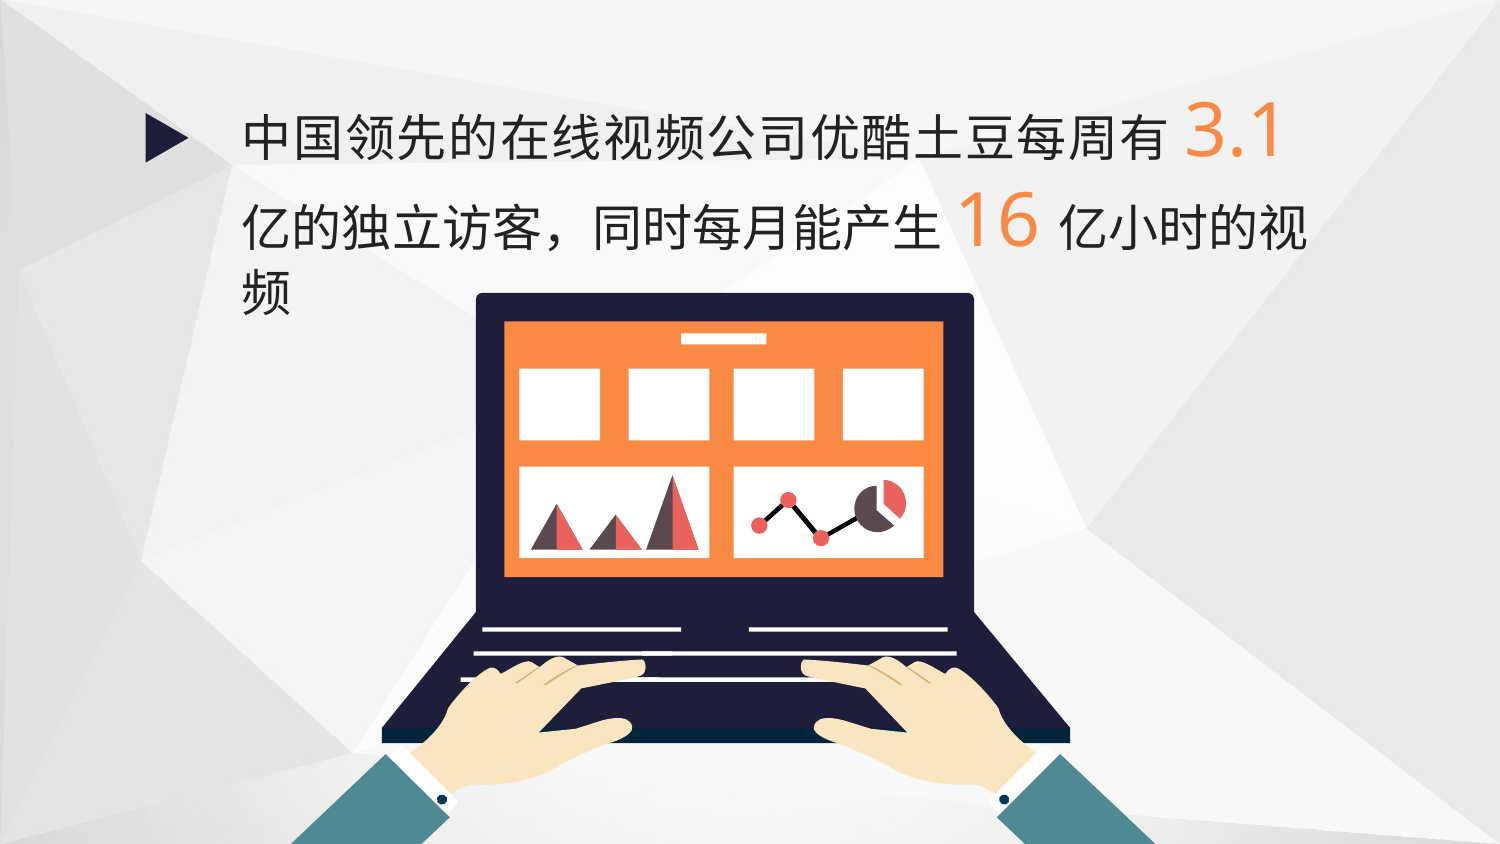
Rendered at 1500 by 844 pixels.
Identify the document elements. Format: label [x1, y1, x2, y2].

text_box [289, 292, 1157, 844]
picture [0, 0, 1500, 844]
